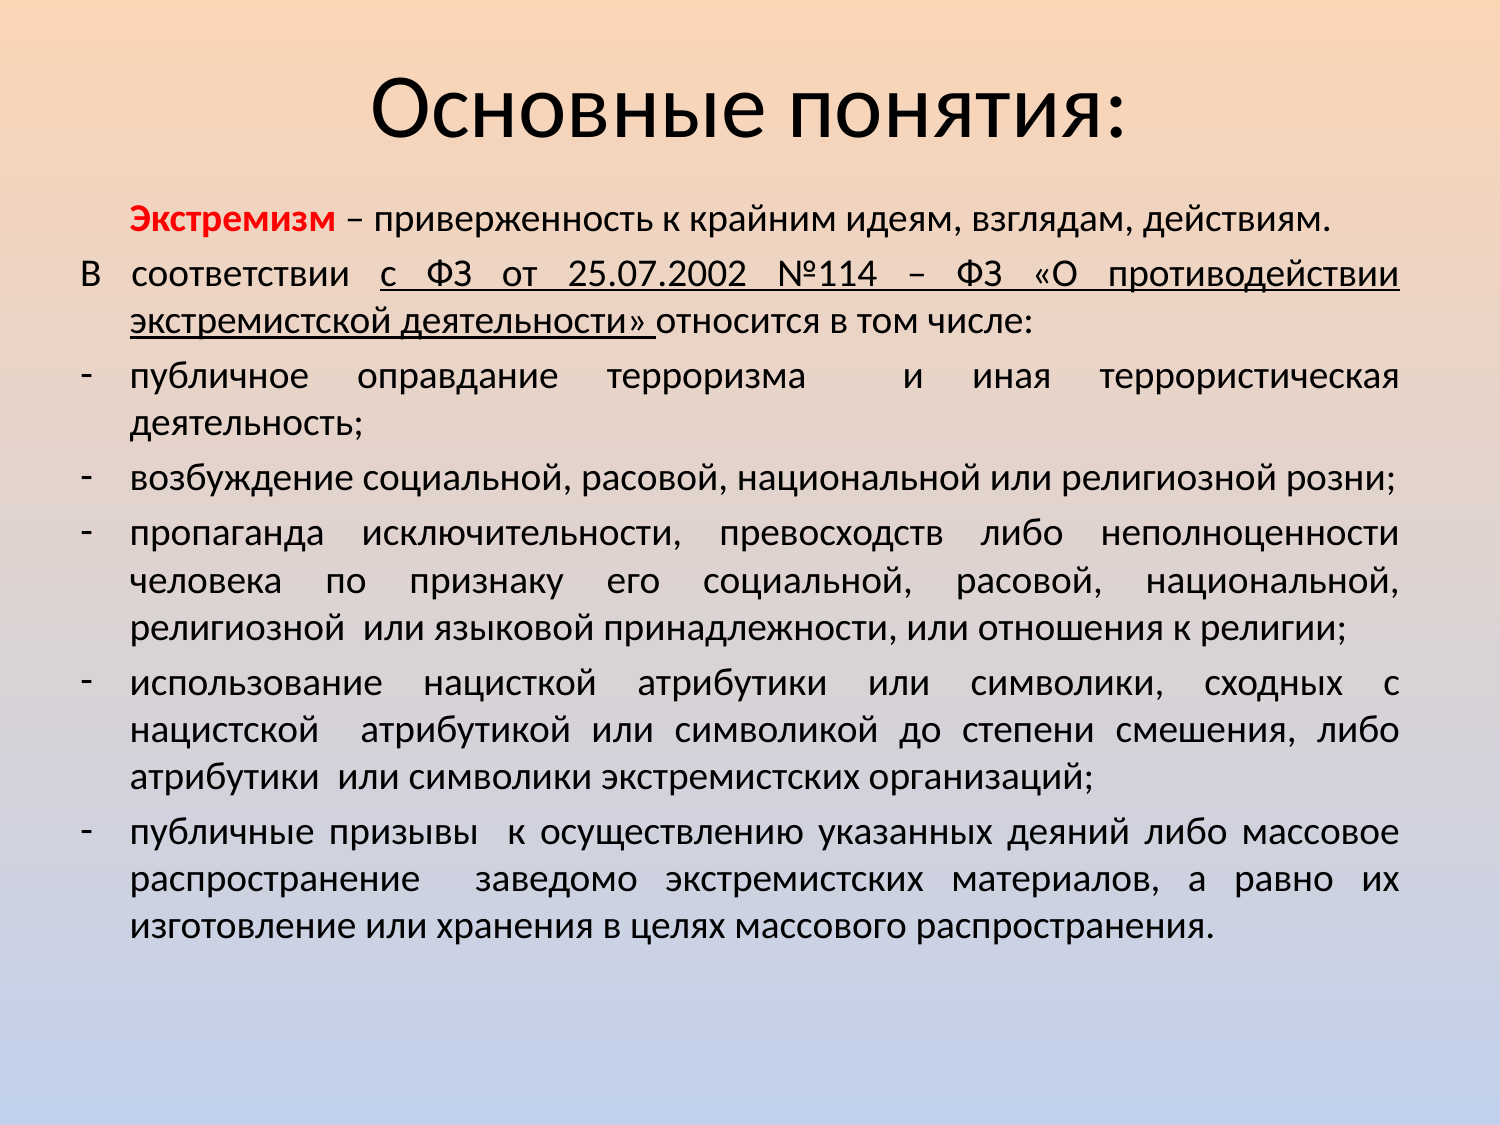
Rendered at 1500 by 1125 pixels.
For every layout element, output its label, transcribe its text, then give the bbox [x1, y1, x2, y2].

list Экстремизм – приверженность к крайним идеям, взглядам, действиям. В соответствии с ФЗ от 25.07.2002 №114 – ФЗ «О противодействии экстремистской деятельности» относится в том числе: публичное оправдание терроризма и иная террористическая деятельность; возбуждение социальной, расовой, национальной или религиозной розни; пропаганда исключительности, превосходств либо неполноценности человека по признаку его социальной, расовой, национальной, религиозной или языковой принадлежности, или отношения к религии; использование нацисткой атрибутики или символики, сходных с нацистской атрибутикой или символикой до степени смешения, либо атрибутики или символики экстремистских организаций; публичные призывы к осуществлению указанных деяний либо массовое распространение заведомо экстремистских материалов, а равно их изготовление или хранения в целях массового распространения. [64, 184, 1415, 1094]
title Основные понятия: [75, 7, 1425, 195]
